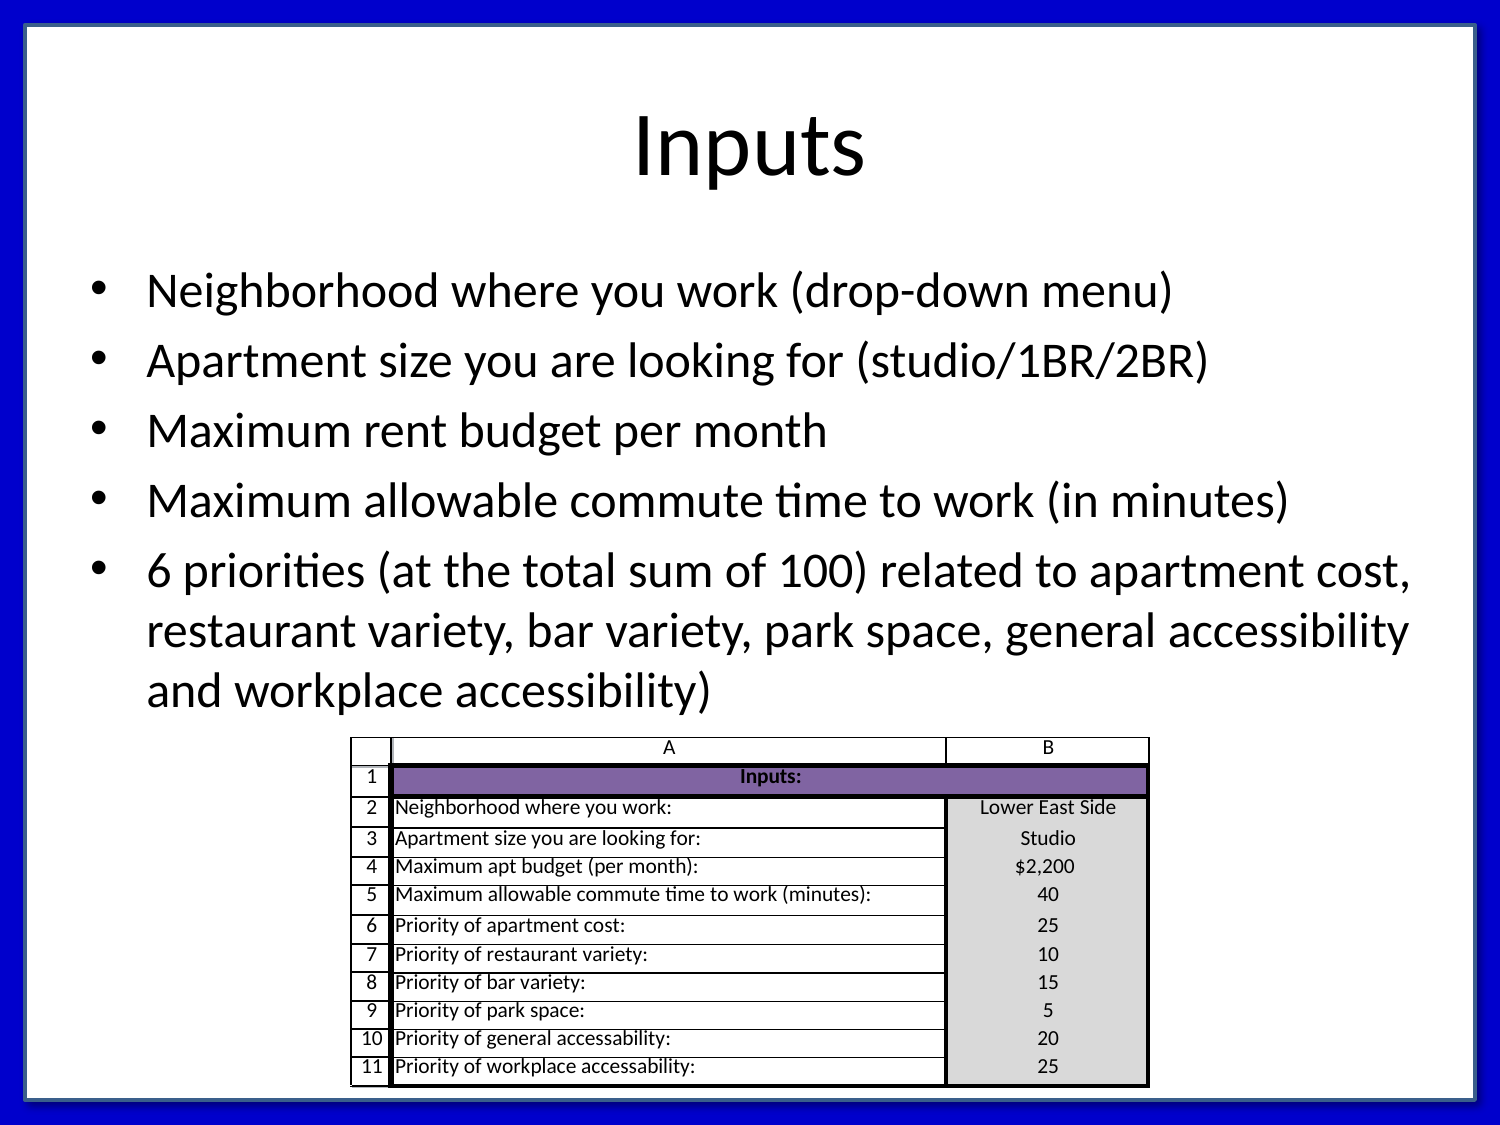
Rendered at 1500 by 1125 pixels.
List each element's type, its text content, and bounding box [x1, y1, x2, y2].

picture [349, 736, 1151, 1088]
title Inputs [24, 45, 1475, 233]
list Neighborhood where you work (drop-down menu) Apartment size you are looking for (studio/1BR/2BR) Maximum rent budget per month Maximum allowable commute time to work (in minutes) 6 priorities (at the total sum of 100) related to apartment cost, restaurant variety, bar variety, park space, general accessibility and workplace accessibility) [75, 249, 1500, 625]
